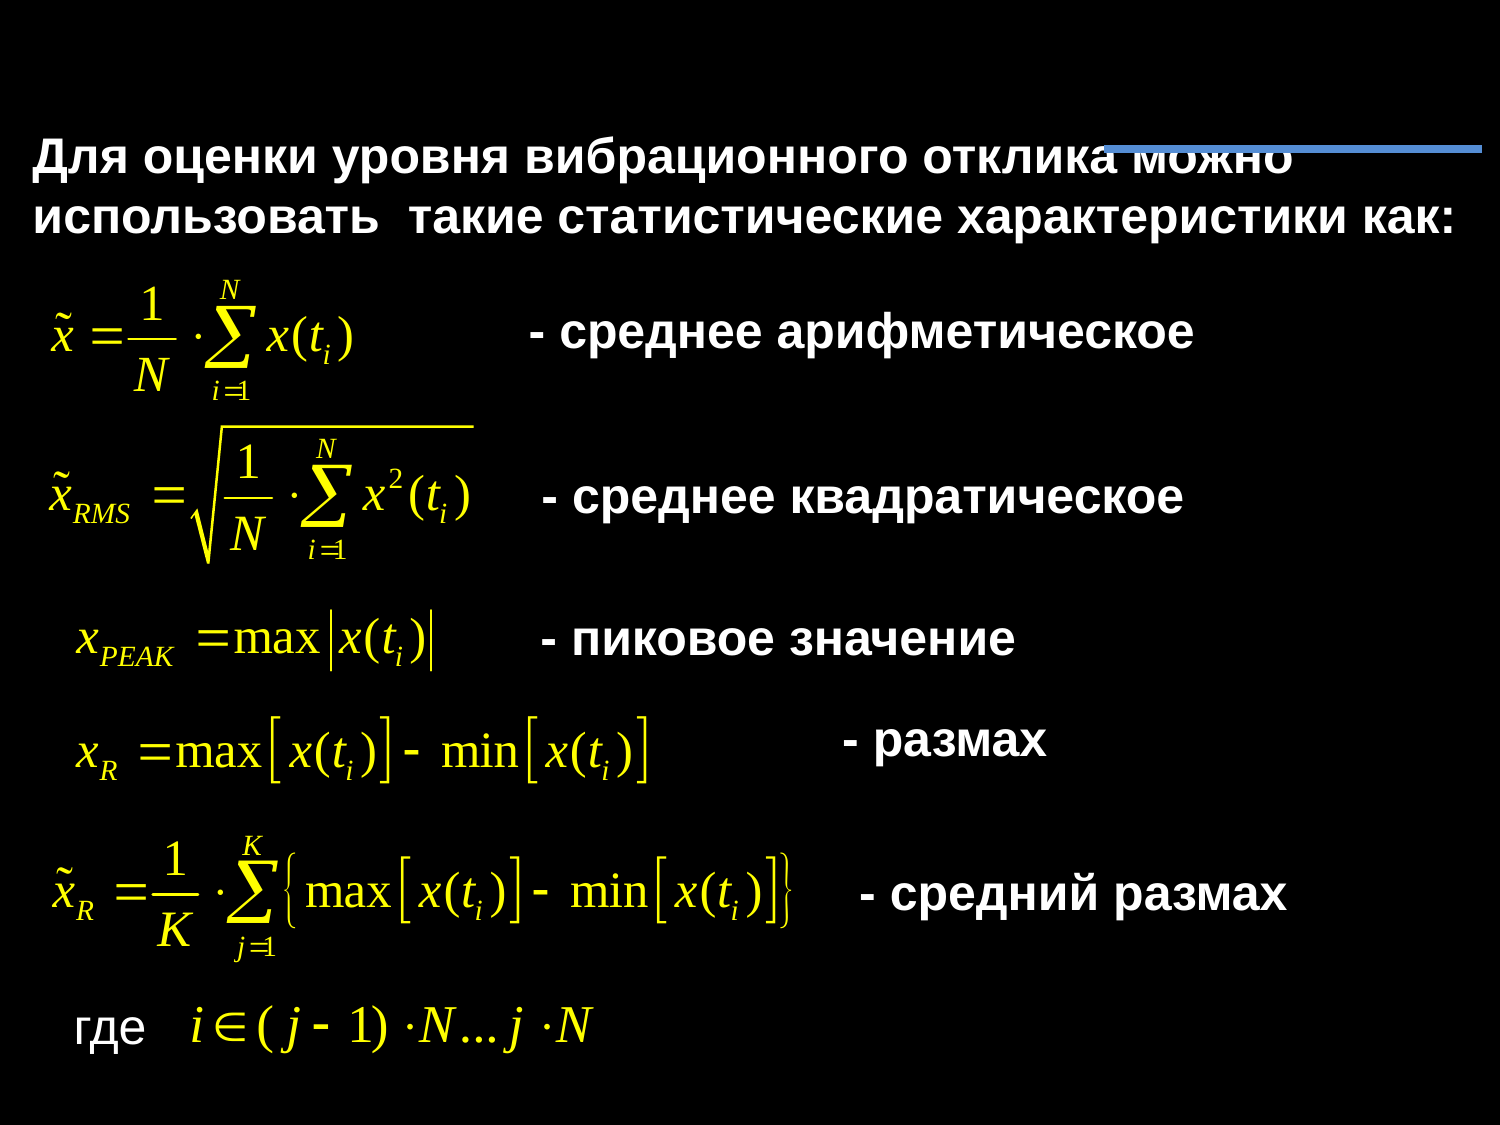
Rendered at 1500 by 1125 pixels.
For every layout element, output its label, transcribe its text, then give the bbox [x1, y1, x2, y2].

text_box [65, 715, 658, 793]
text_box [65, 597, 443, 684]
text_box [38, 413, 484, 575]
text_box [40, 266, 363, 411]
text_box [41, 822, 808, 972]
text_box - размах [827, 699, 1105, 775]
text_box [182, 993, 609, 1066]
text_box Для оценки уровня вибрационного отклика можно использовать такие статистические характеристики как: [17, 116, 1483, 251]
text_box - среднее арифметическое [513, 290, 1447, 366]
text_box - - среднее квадратическое [495, 456, 1347, 531]
text_box - пиковое значение [525, 597, 1235, 673]
text_box - где [27, 987, 194, 1063]
text_box - средний размах [844, 852, 1412, 928]
